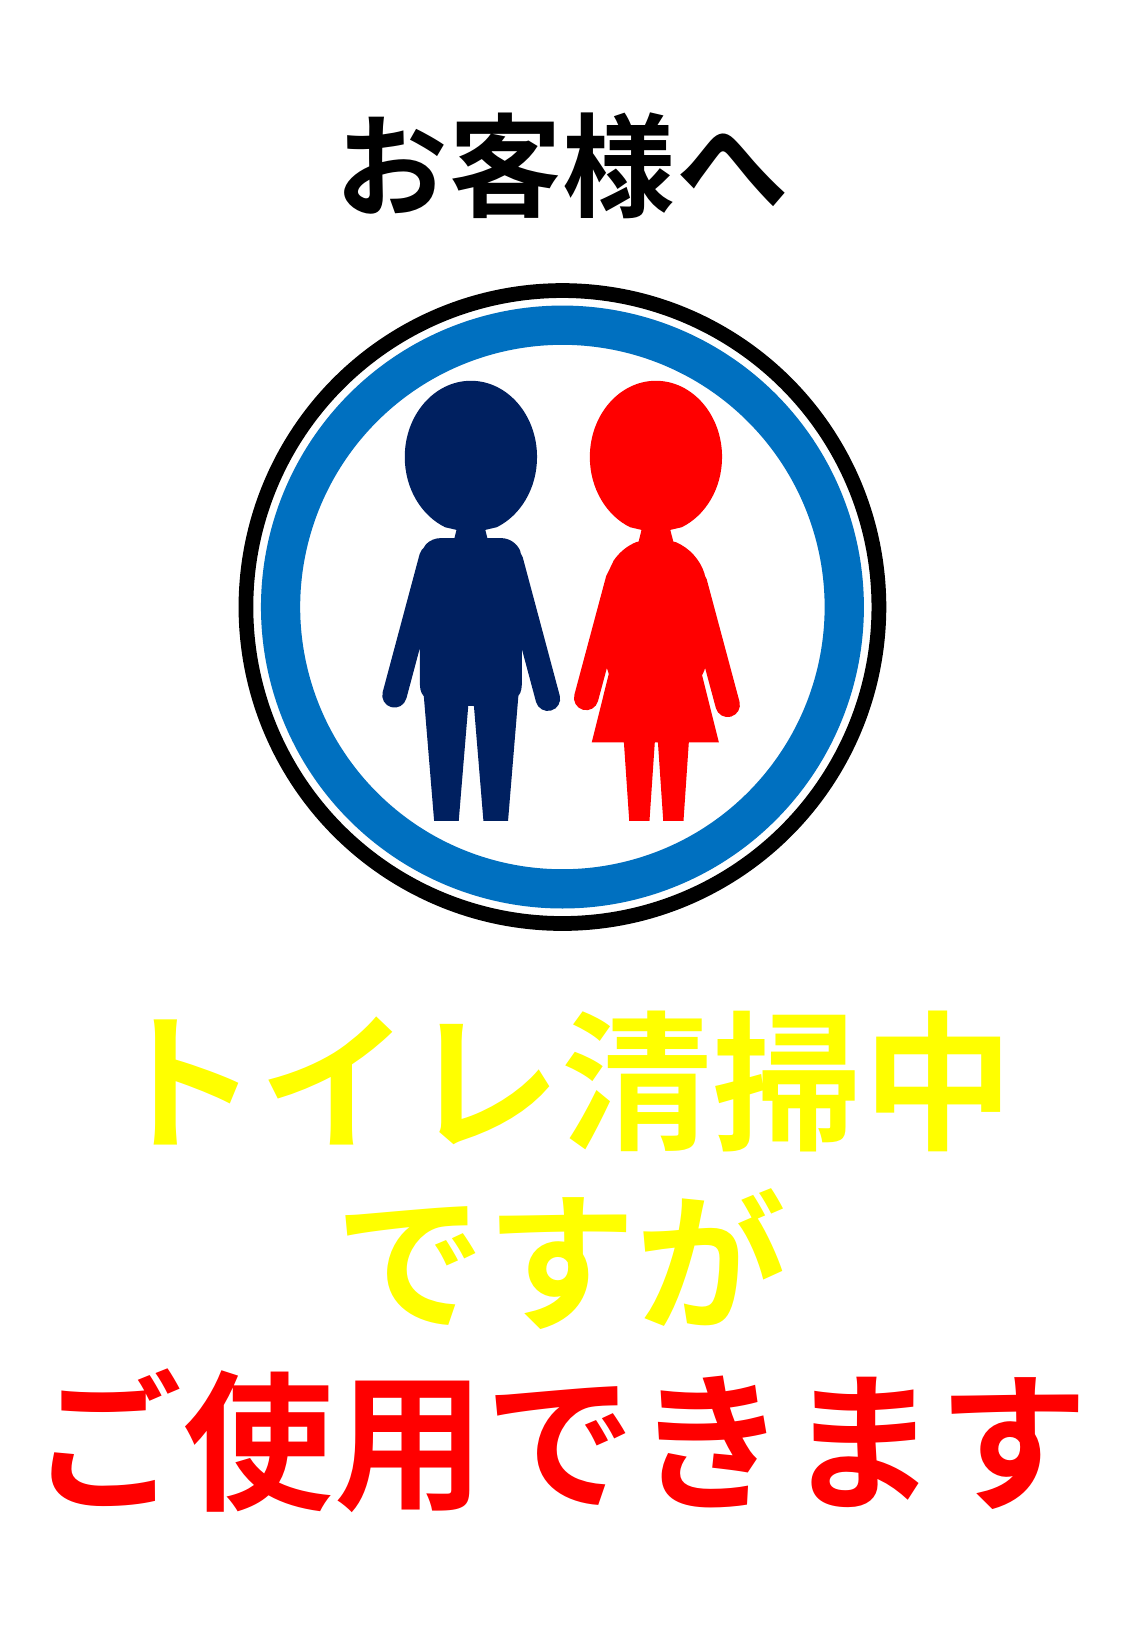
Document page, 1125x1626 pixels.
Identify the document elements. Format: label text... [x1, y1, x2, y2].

text_box お客様へ [0, 88, 1125, 239]
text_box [238, 282, 887, 932]
text_box トイレ清掃中 ですが ご使用できます [0, 981, 1123, 1537]
